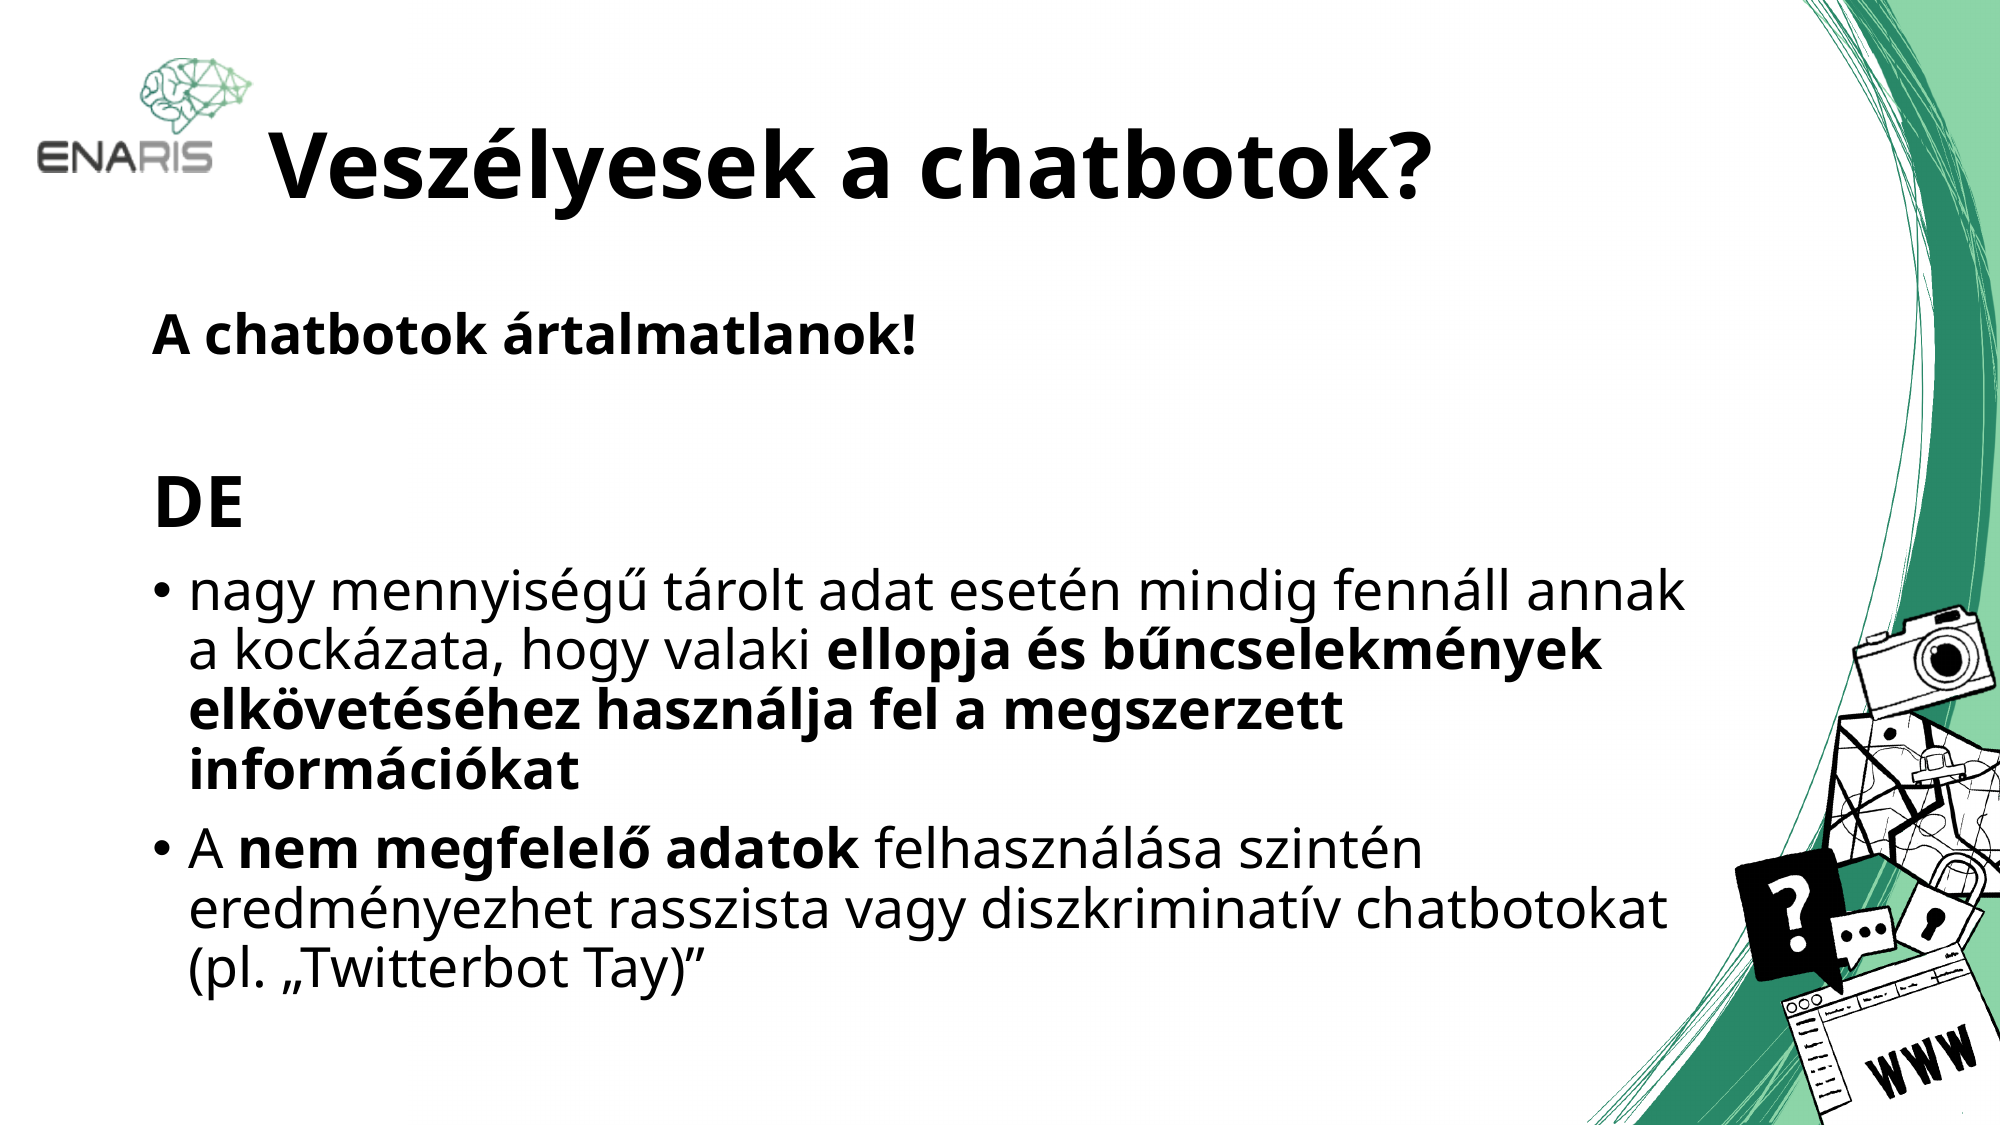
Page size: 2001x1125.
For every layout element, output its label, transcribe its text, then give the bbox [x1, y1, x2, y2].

list A chatbotok ártalmatlanok! DE nagy mennyiségű tárolt adat esetén mindig fennáll annak a kockázata, hogy valaki ellopja és bűncselekmények elkövetéséhez használja fel a megszerzett információkat A nem megfelelő adatok felhasználása szintén eredményezhet rasszista vagy diszkriminatív chatbotokat (pl. „Twitterbot Tay)” [137, 299, 1728, 1014]
picture [37, 58, 254, 173]
picture [408, 0, 2000, 1125]
title Veszélyesek a chatbotok? [253, 59, 1863, 278]
